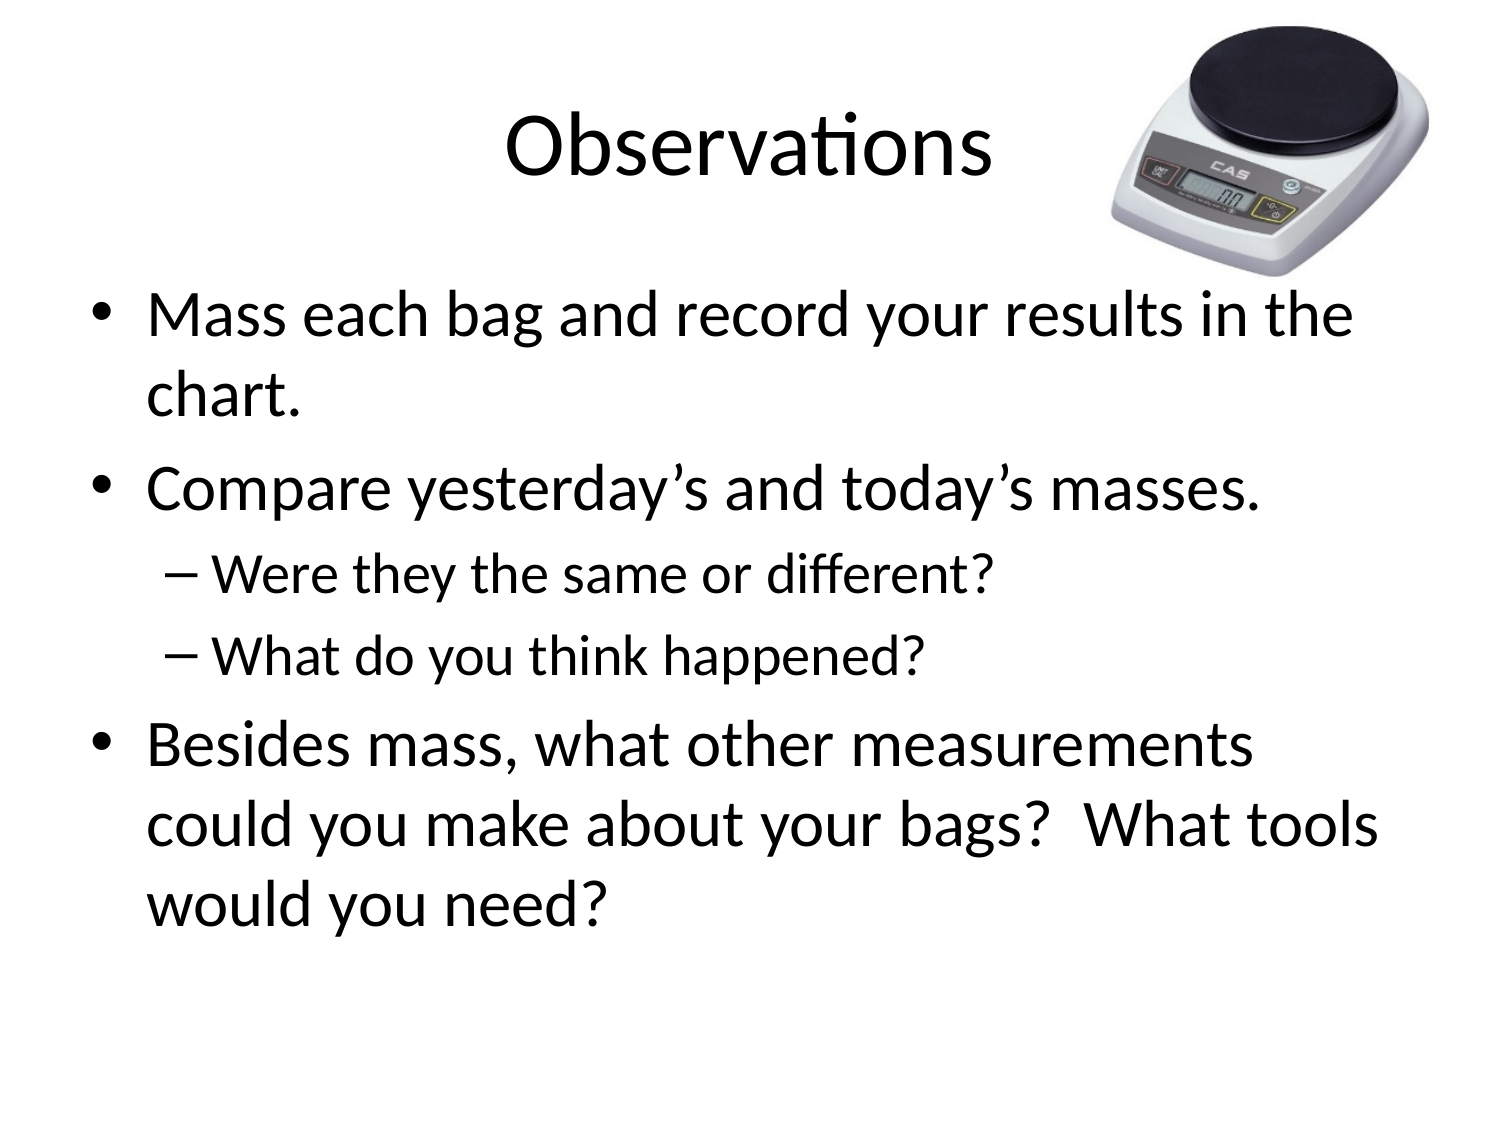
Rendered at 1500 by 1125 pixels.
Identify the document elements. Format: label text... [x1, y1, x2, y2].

list Mass each bag and record your results in the chart. Compare yesterday’s and today’s masses. Were they the same or different? What do you think happened? Besides mass, what other measurements could you make about your bags? What tools would you need? [75, 262, 1410, 1005]
title Observations [75, 45, 1093, 233]
picture [1098, 0, 1438, 313]
